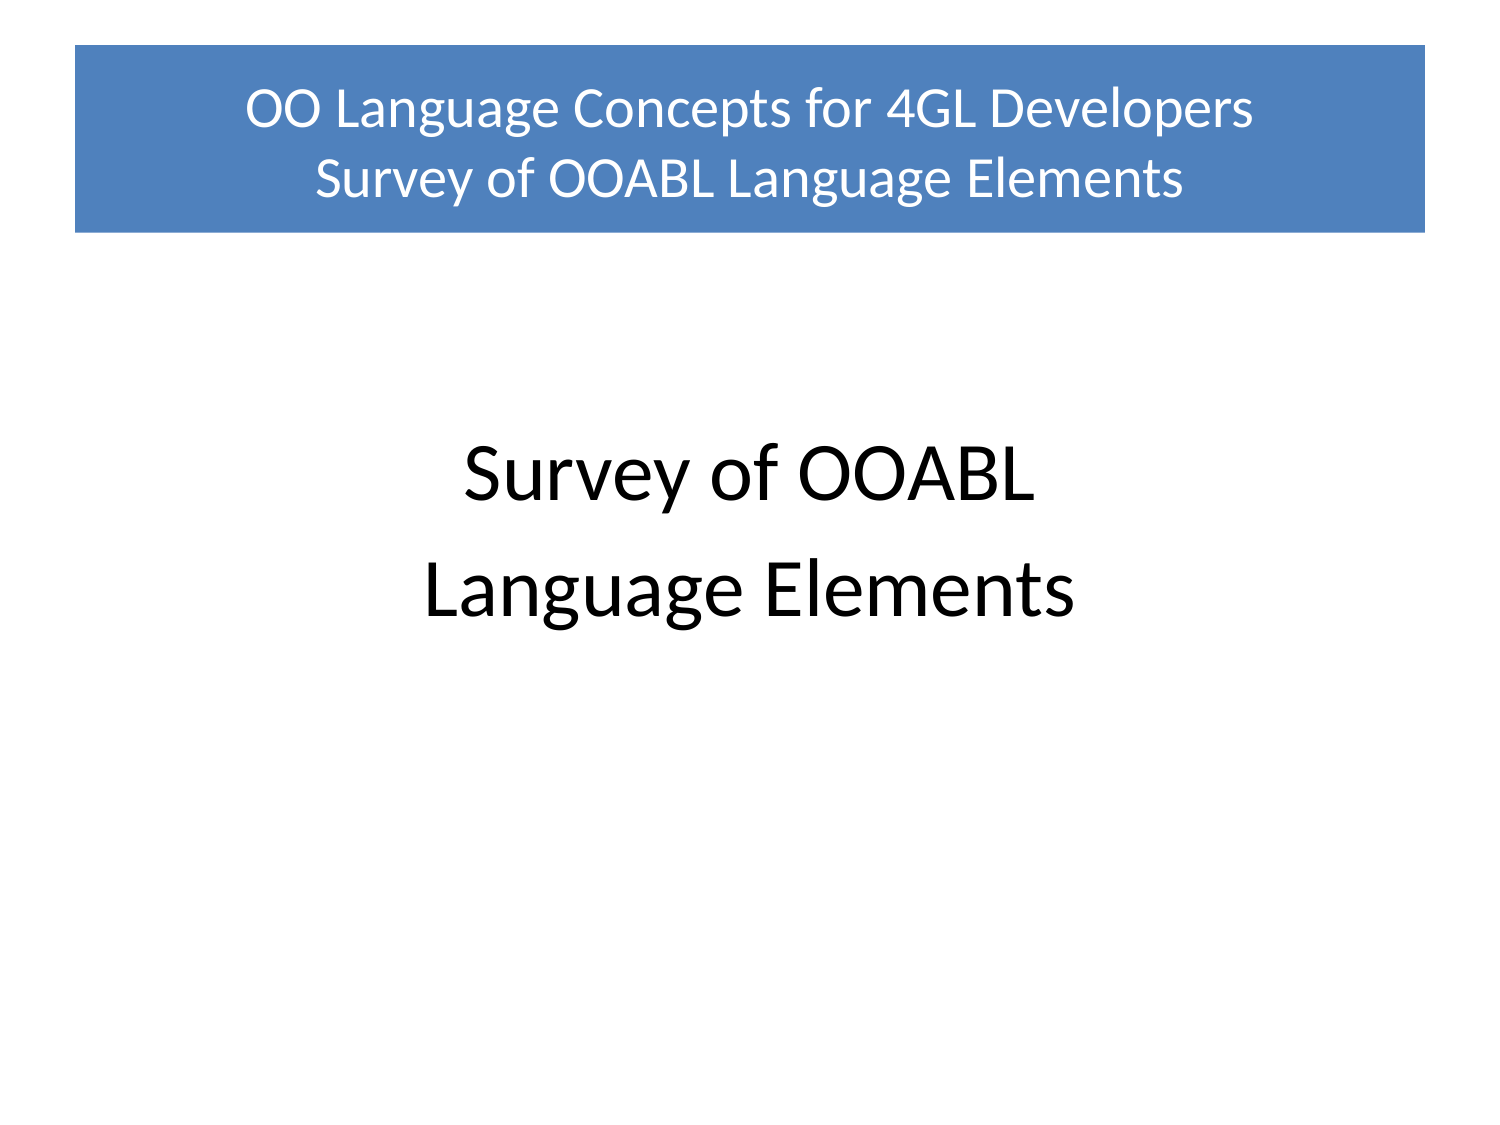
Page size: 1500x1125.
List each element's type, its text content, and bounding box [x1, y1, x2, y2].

title OO Language Concepts for 4GL Developers Survey of OOABL Language Elements [75, 45, 1425, 233]
list Survey of OOABL Language Elements [75, 262, 1425, 1005]
